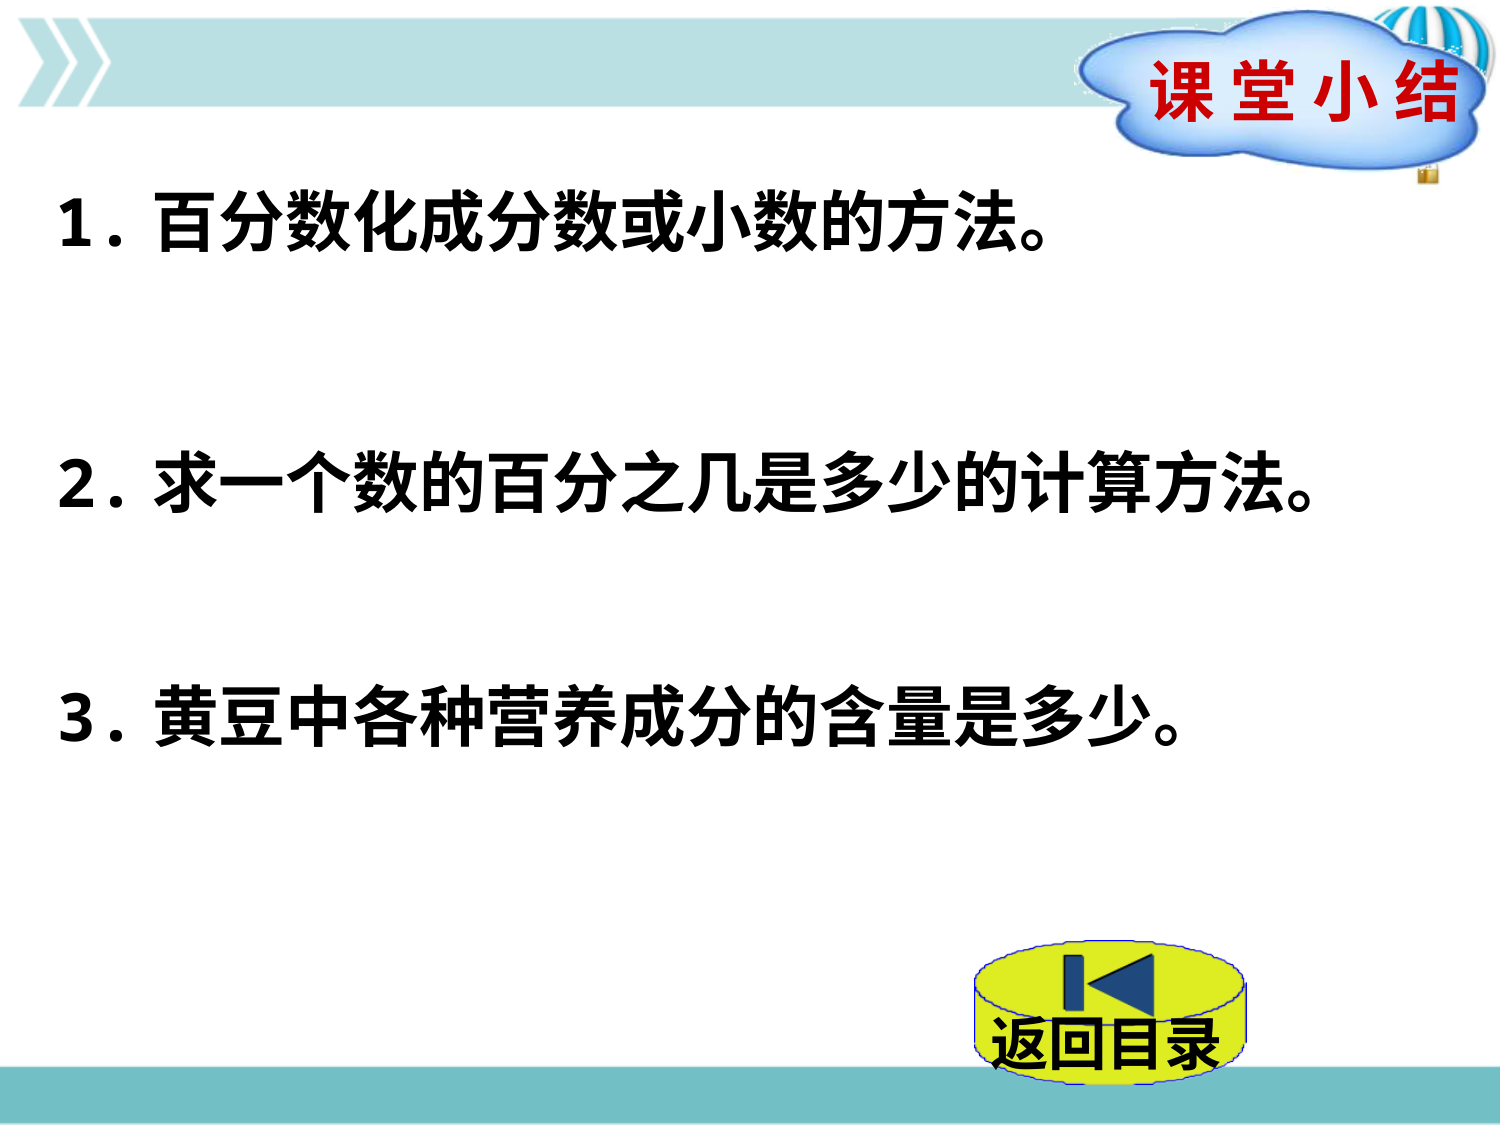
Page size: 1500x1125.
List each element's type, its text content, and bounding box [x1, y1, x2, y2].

picture [0, 0, 1500, 1125]
text_box 1.百分数化成分数或小数的方法。 [41, 172, 1377, 268]
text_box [1074, 6, 1500, 173]
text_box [973, 940, 1247, 1085]
text_box 3.黄豆中各种营养成分的含量是多少。 [41, 666, 1436, 763]
text_box 2.求一个数的百分之几是多少的计算方法。 [41, 432, 1477, 529]
